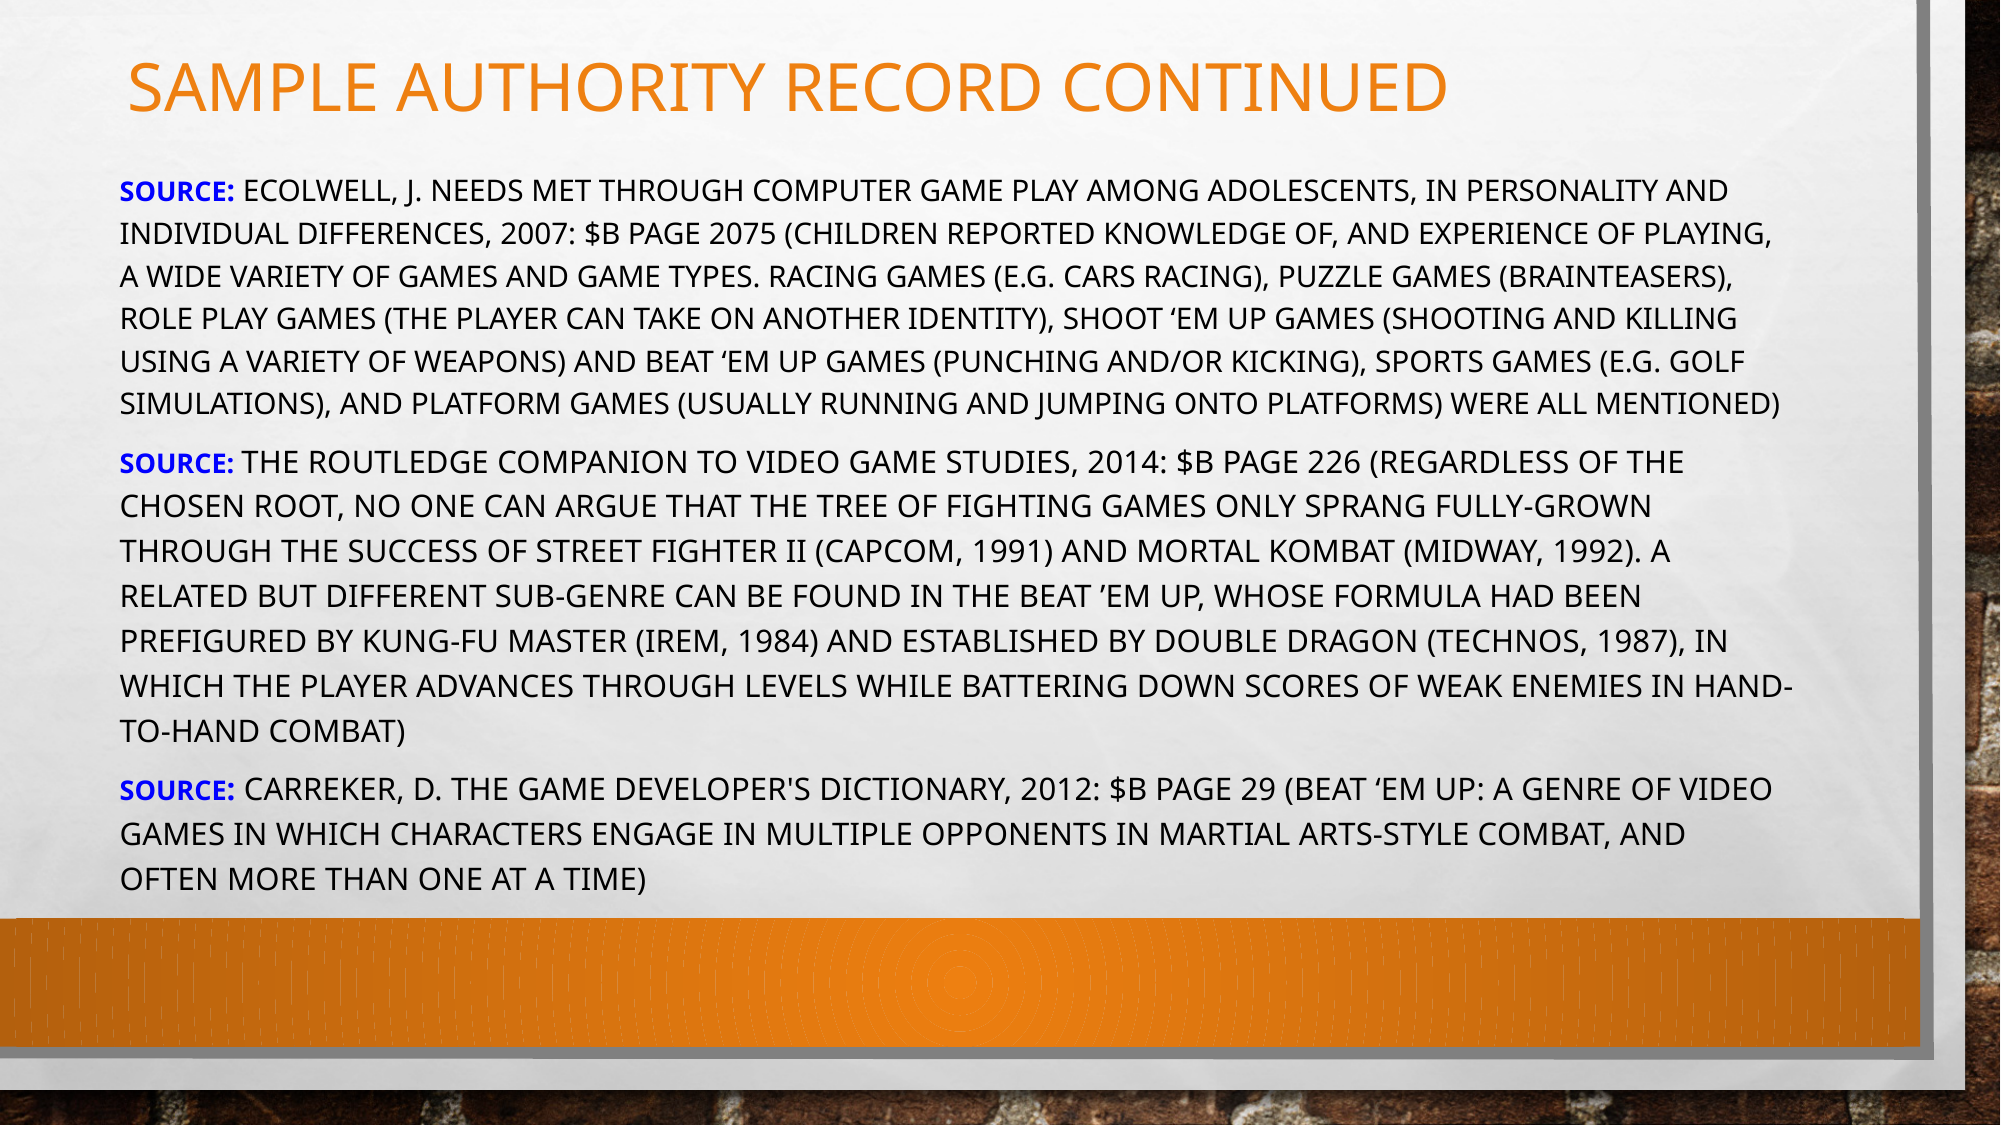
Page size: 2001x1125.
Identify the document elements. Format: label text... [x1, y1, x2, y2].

title SAMPLE AUTHORITY RECORD Continued [112, 25, 1818, 155]
list SOURCE: eColwell, J. Needs met through computer game play among adolescents, in Personality and individual differences, 2007: $b page 2075 (Children reported knowledge of, and experience of playing, a wide variety of games and game types. Racing games (e.g. cars racing), puzzle games (brainteasers), role play games (the player can take on another identity), shoot ‘em up games (shooting and killing using a variety of weapons) and beat ‘em up games (punching and/or kicking), sports games (e.g. golf simulations), and platform games (usually running and jumping onto platforms) were all mentioned) SOURCE: The Routledge companion to video game studies, 2014: $b page 226 (Regardless of the chosen root, no one can argue that the tree of fighting games only sprang fully-grown through the success of Street Fighter II (Capcom, 1991) and Mortal Kombat (Midway, 1992). A related but different sub-genre can be found in the beat ’em up, whose formula had been prefigured by Kung-Fu Master (Irem, 1984) and established by Double Dragon (Technos, 1987), in which the player advances through levels while battering down scores of weak enemies in hand-to-hand combat) SOURCE: Carreker, D. The game developer's dictionary, 2012: $b page 29 (Beat ‘em up: a genre of video games in which characters engage in multiple opponents in martial arts-style combat, and often more than one at a time) [104, 146, 1810, 915]
picture [0, 0, 2000, 1125]
